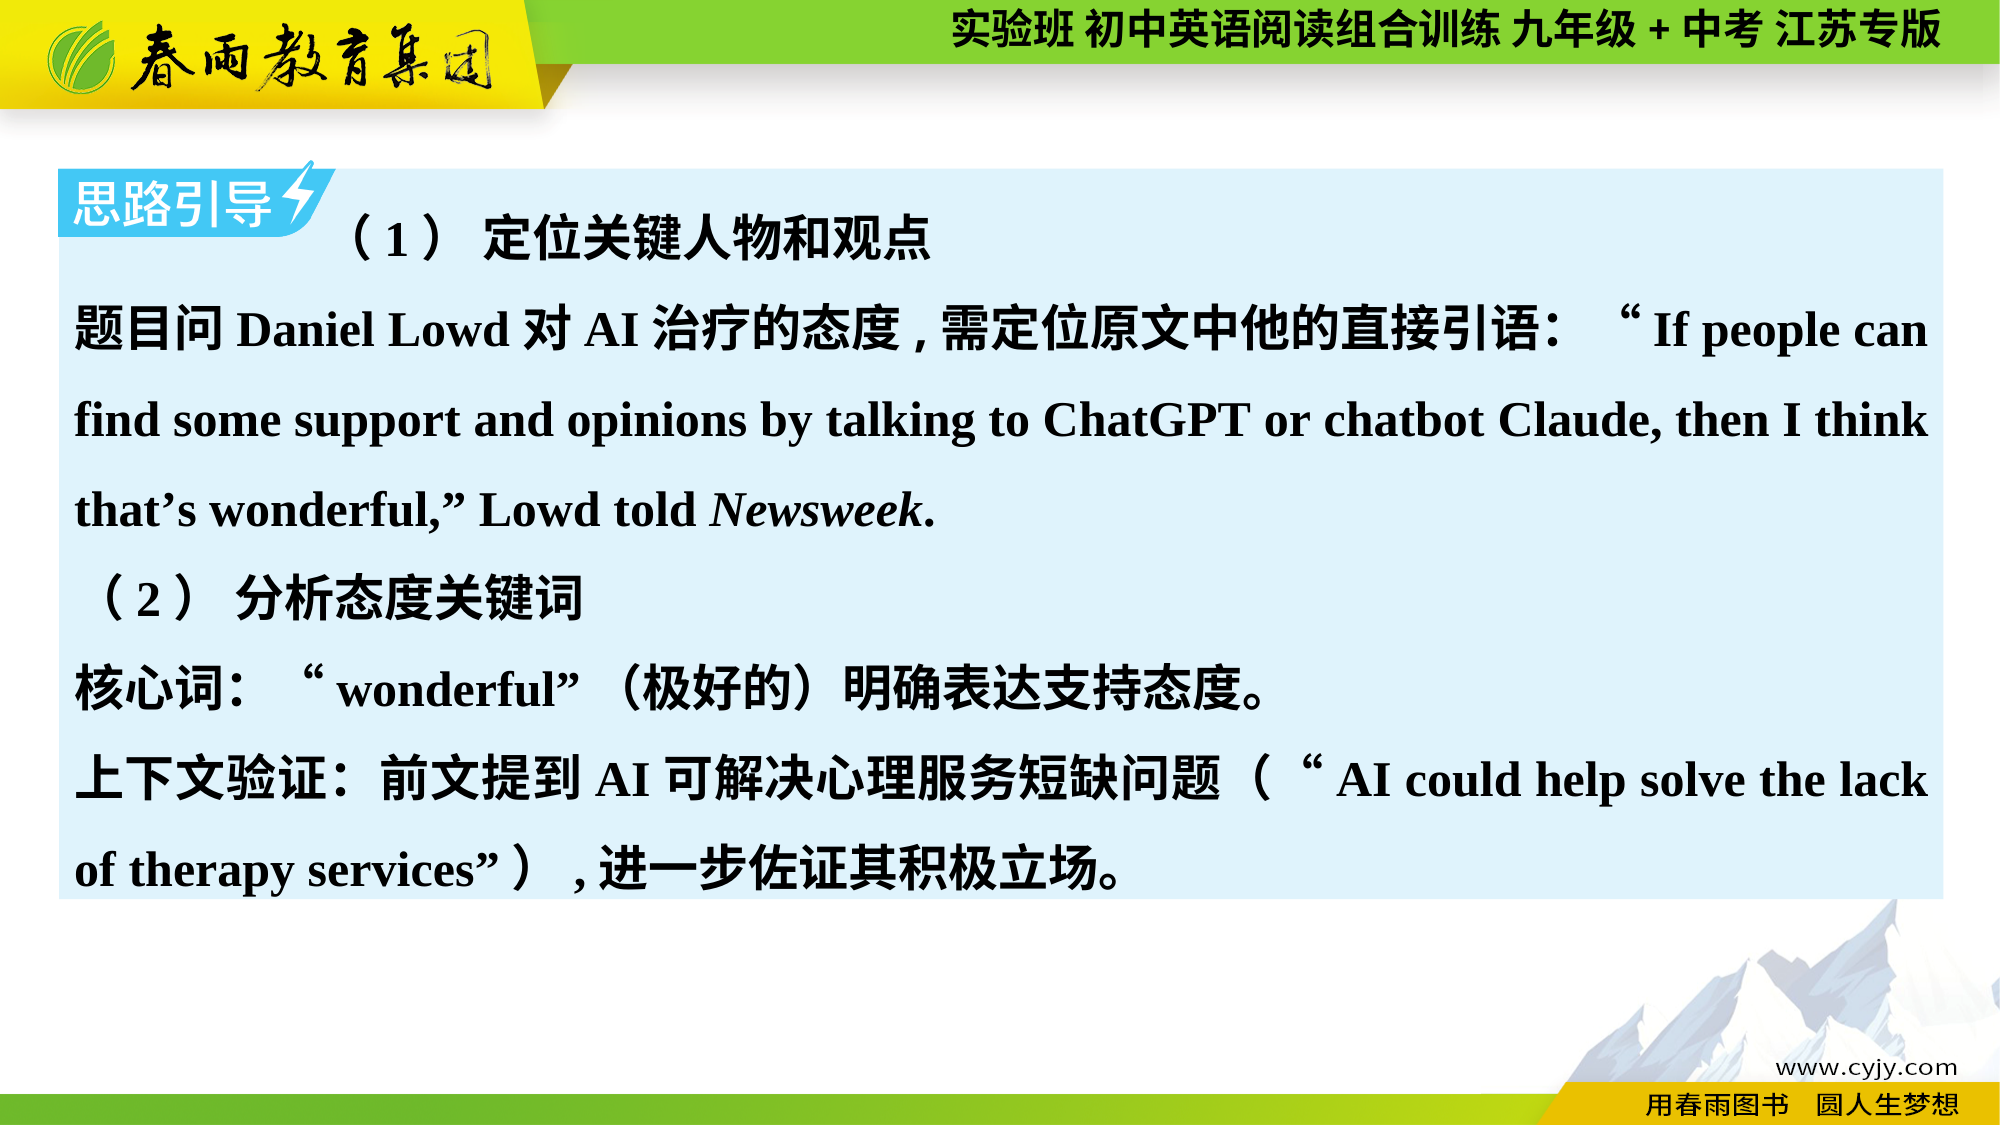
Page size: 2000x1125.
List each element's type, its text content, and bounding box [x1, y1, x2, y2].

picture [0, 0, 2000, 1125]
list （1） 定位关键人物和观点 题目问Daniel Lowd对AI治疗的态度,需定位原文中他的直接引语：“If people can find some support and opinions by talking to ChatGPT or chatbot Claude, then I think that’s wonderful,” Lowd told Newsweek. （2） 分析态度关键词 核心词：“wonderful”（极好的）明确表达支持态度。 上下文验证：前文提到AI可解决心理服务短缺问题（“AI could help solve the lack of therapy services”）,进一步佐证其积极立场。 [59, 168, 1944, 900]
